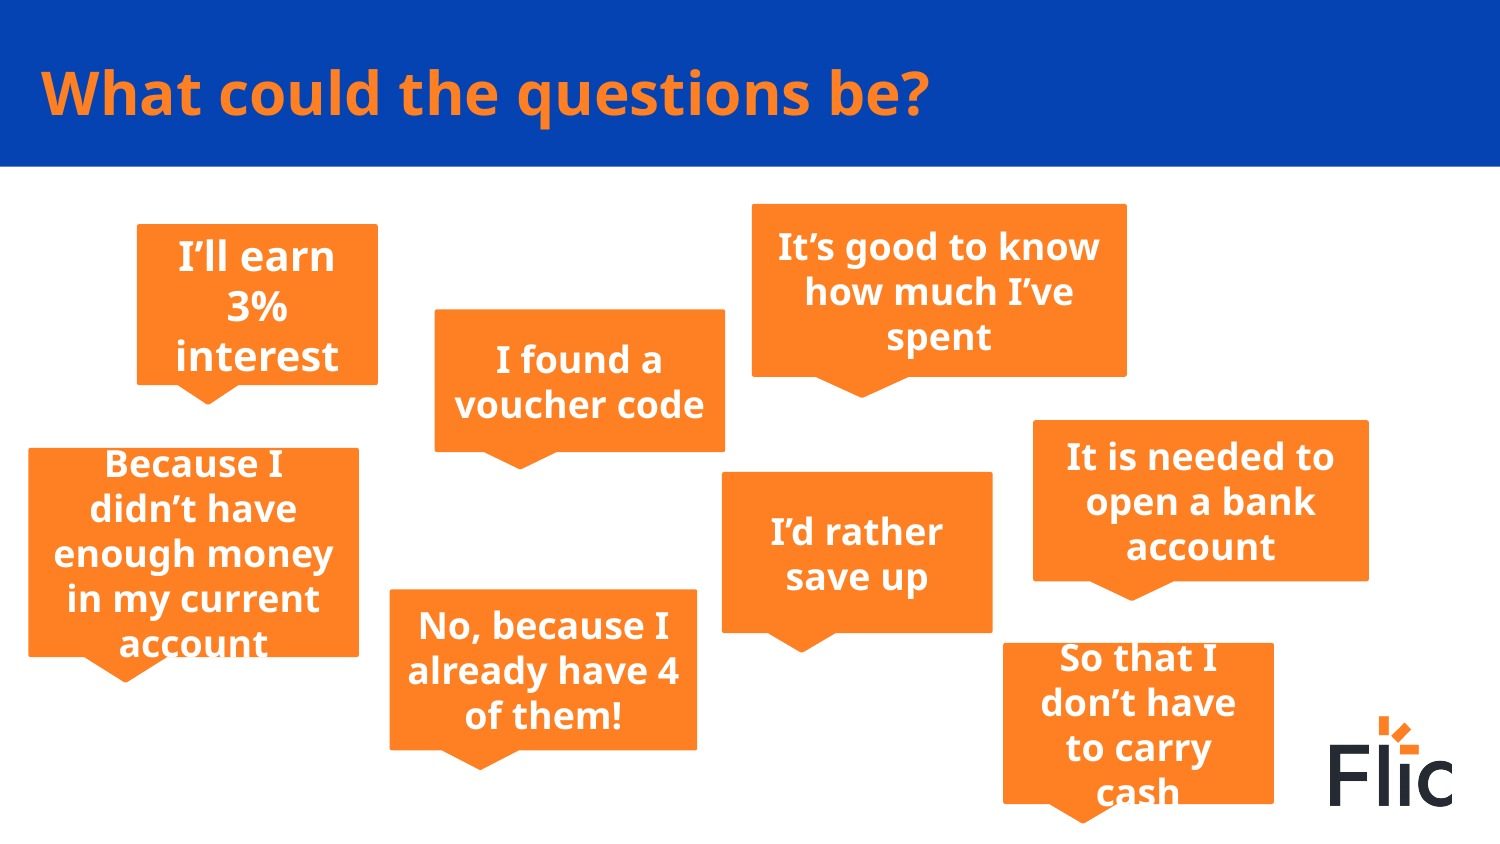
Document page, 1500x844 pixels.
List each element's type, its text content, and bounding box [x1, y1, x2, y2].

picture [1330, 716, 1452, 807]
title What could the questions be? [26, 49, 1295, 134]
text_box It is needed to open a bank account [1035, 422, 1367, 599]
text_box So that I don’t have to carry cash [1005, 645, 1272, 822]
text_box I found a voucher code [436, 311, 724, 468]
text_box It’s good to know how much I’ve spent [753, 205, 1125, 396]
text_box No, because I already have 4 of them! [391, 591, 696, 768]
text_box Because I didn’t have enough money in my current account [30, 449, 357, 681]
text_box I’d rather save up [724, 474, 991, 651]
text_box I’ll earn 3% interest [139, 226, 376, 403]
